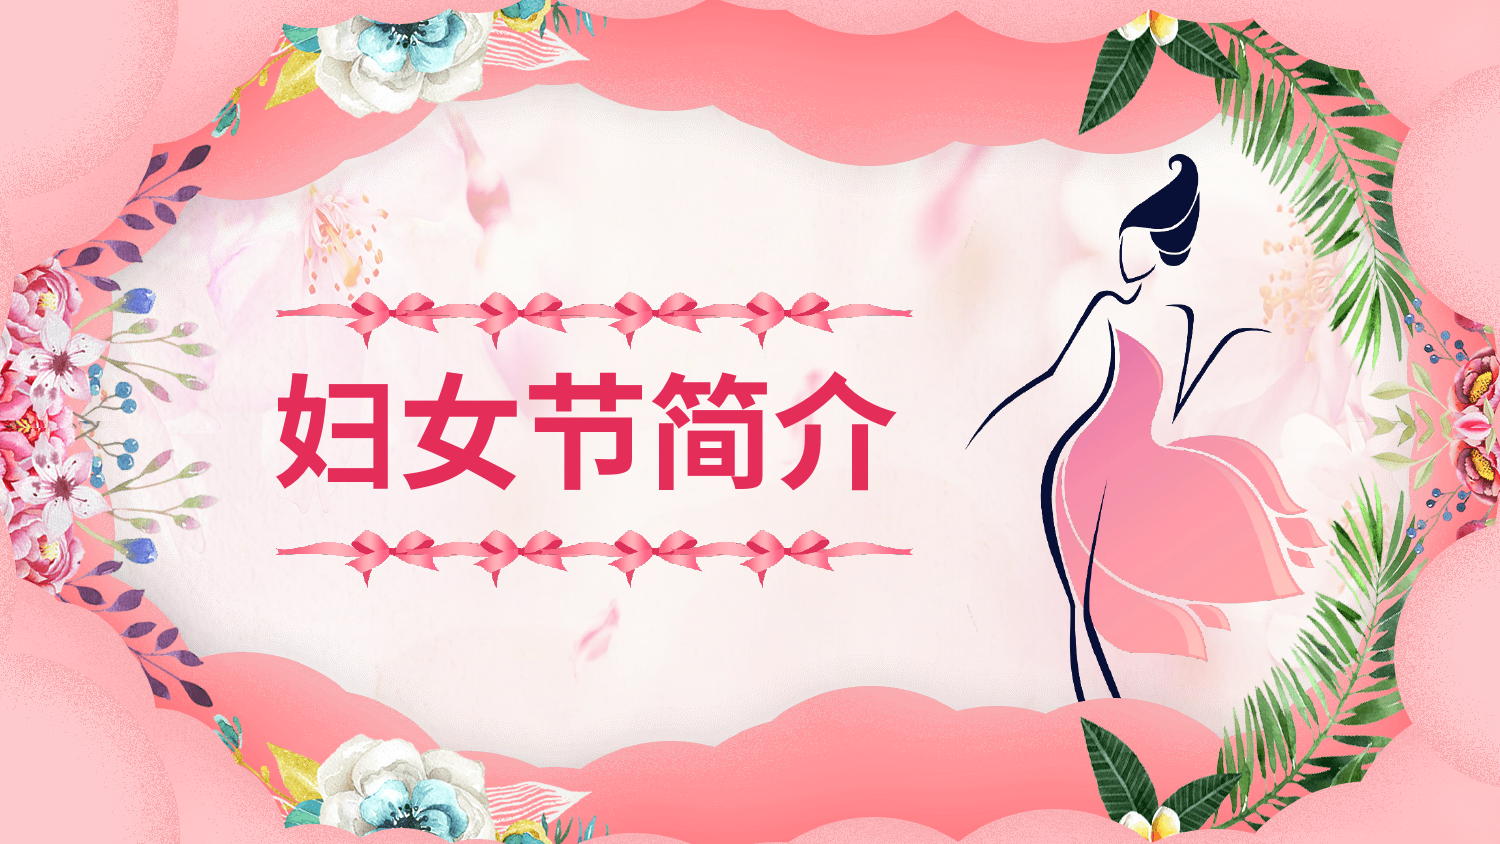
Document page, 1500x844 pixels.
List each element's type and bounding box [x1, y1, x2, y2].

text_box [266, 287, 919, 355]
text_box [266, 526, 919, 593]
text_box [0, 0, 1500, 844]
